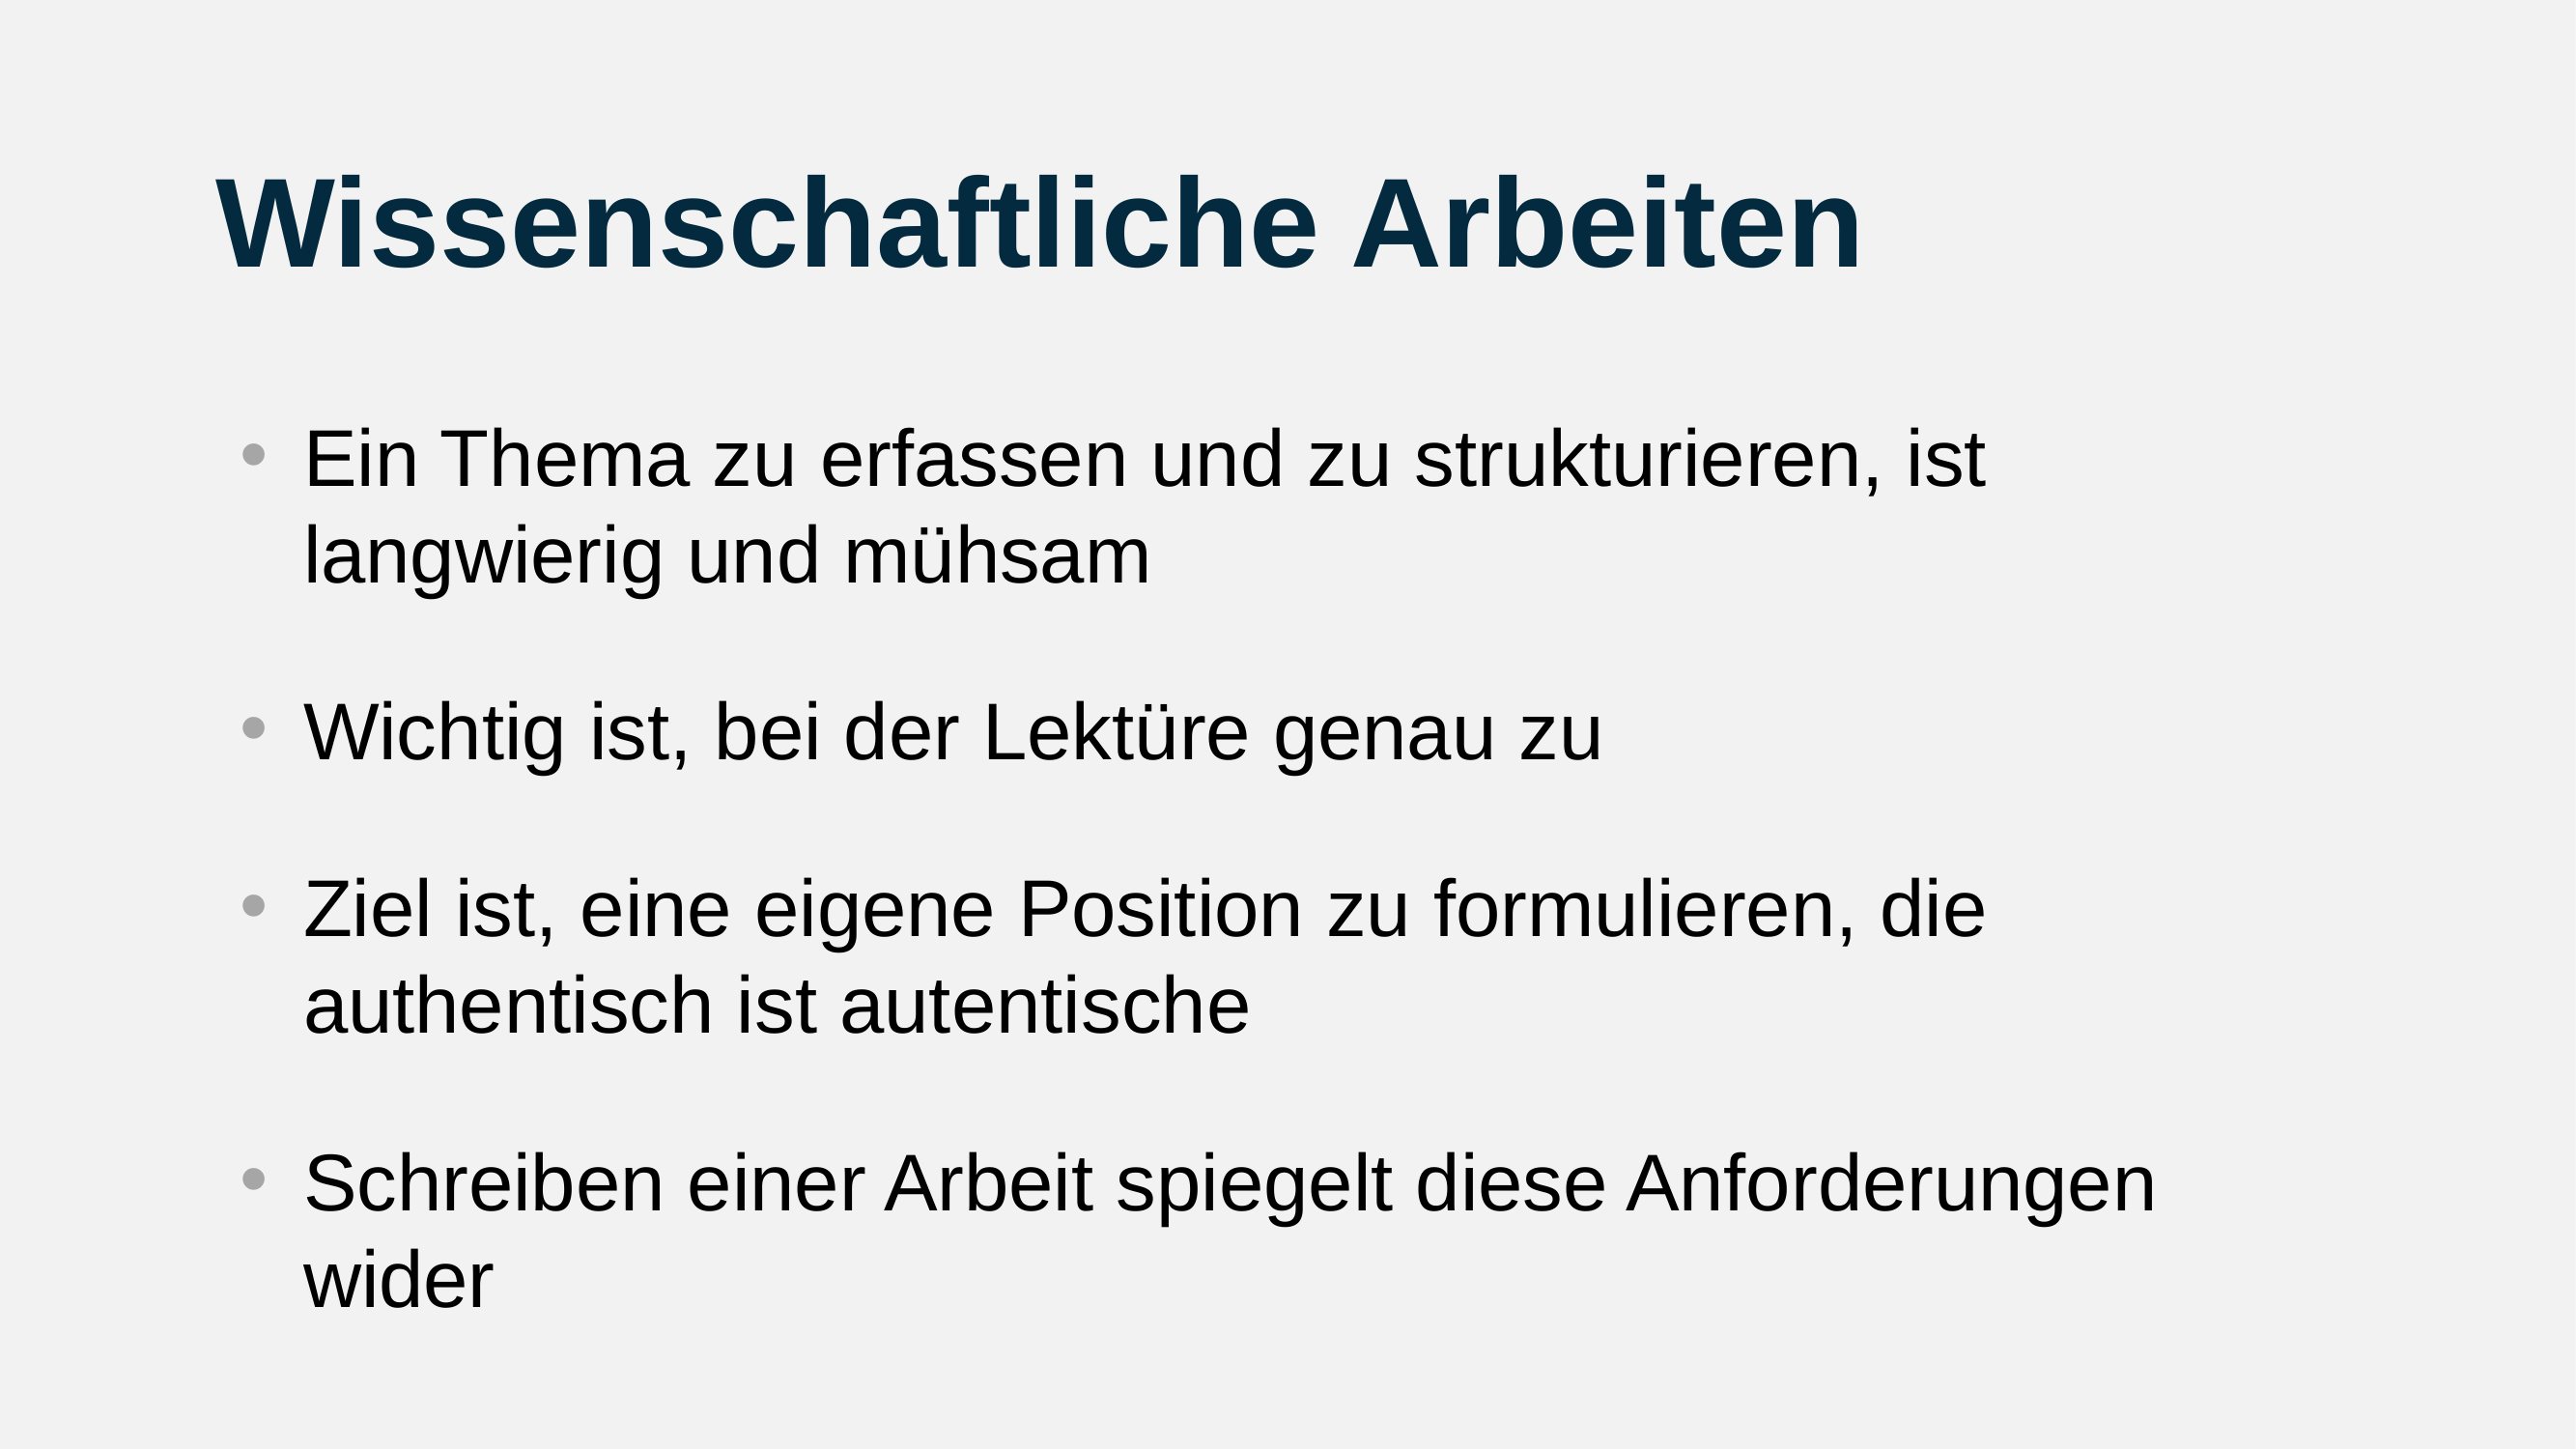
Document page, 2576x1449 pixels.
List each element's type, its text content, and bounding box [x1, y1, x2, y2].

list Ein Thema zu erfassen und zu strukturieren, ist langwierig und mühsam Wichtig ist, bei der Lektüre genau zu Ziel ist, eine eigene Position zu formulieren, die authentisch ist autentische Schreiben einer Arbeit spiegelt diese Anforderungen wider [225, 398, 2375, 1280]
title Wissenschaftliche Arbeiten [201, 132, 2375, 300]
